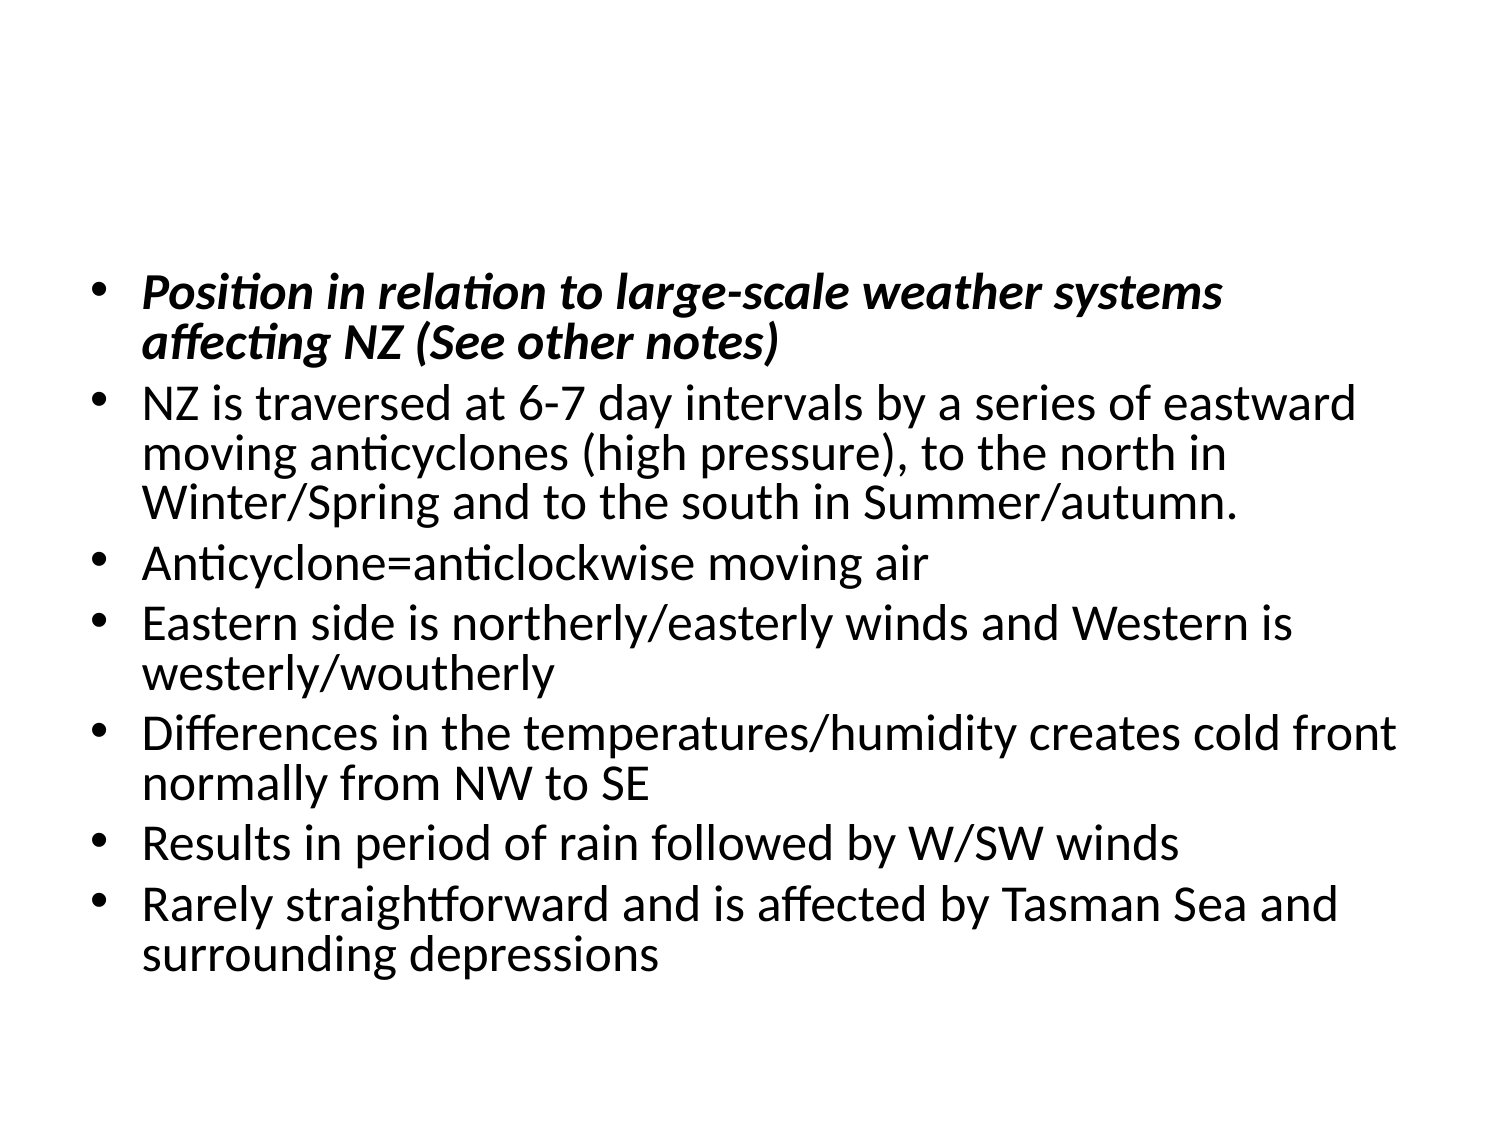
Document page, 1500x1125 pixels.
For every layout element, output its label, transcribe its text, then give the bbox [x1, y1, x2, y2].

list Position in relation to large-scale weather systems affecting NZ (See other notes) NZ is traversed at 6-7 day intervals by a series of eastward moving anticyclones (high pressure), to the north in Winter/Spring and to the south in Summer/autumn. Anticyclone=anticlockwise moving air Eastern side is northerly/easterly winds and Western is westerly/woutherly Differences in the temperatures/humidity creates cold front normally from NW to SE Results in period of rain followed by W/SW winds Rarely straightforward and is affected by Tasman Sea and surrounding depressions [75, 262, 1425, 1005]
